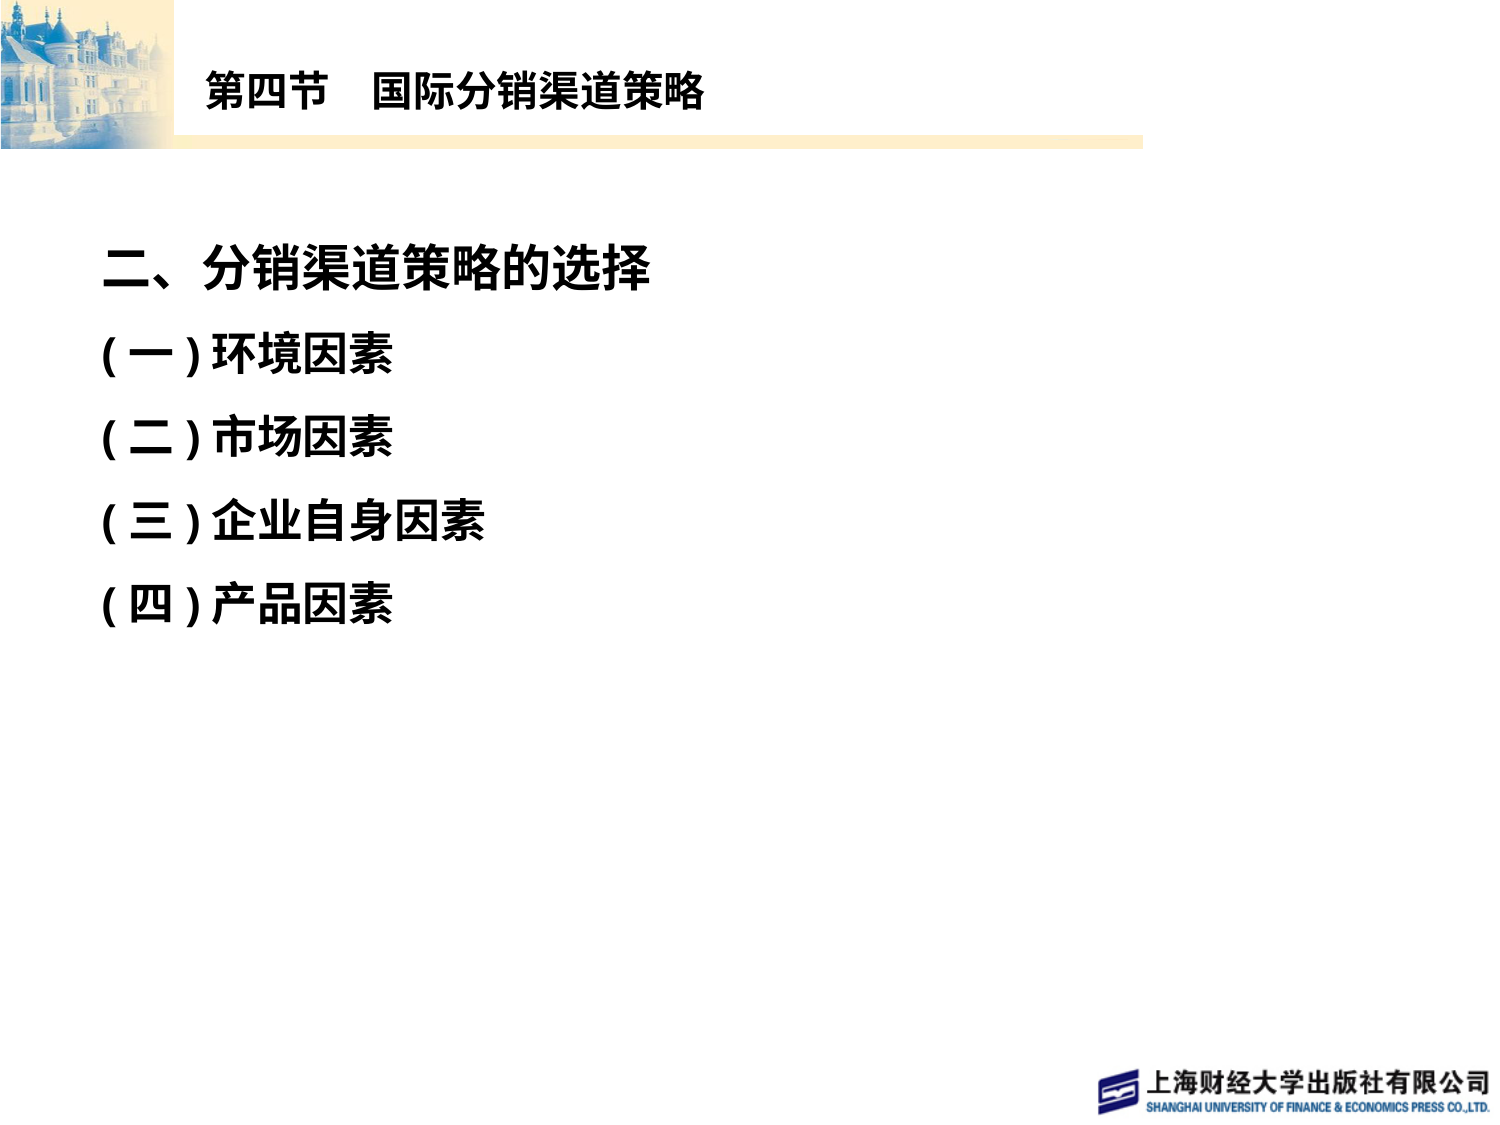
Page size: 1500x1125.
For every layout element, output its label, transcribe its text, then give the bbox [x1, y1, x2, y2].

list 二、分销渠道策略的选择 (一)环境因素 (二)市场因素 (三)企业自身因素 (四)产品因素 [86, 207, 1425, 1071]
title 第四节 国际分销渠道策略 [189, 36, 1262, 143]
picture [1097, 1065, 1494, 1120]
picture [0, 0, 1143, 149]
